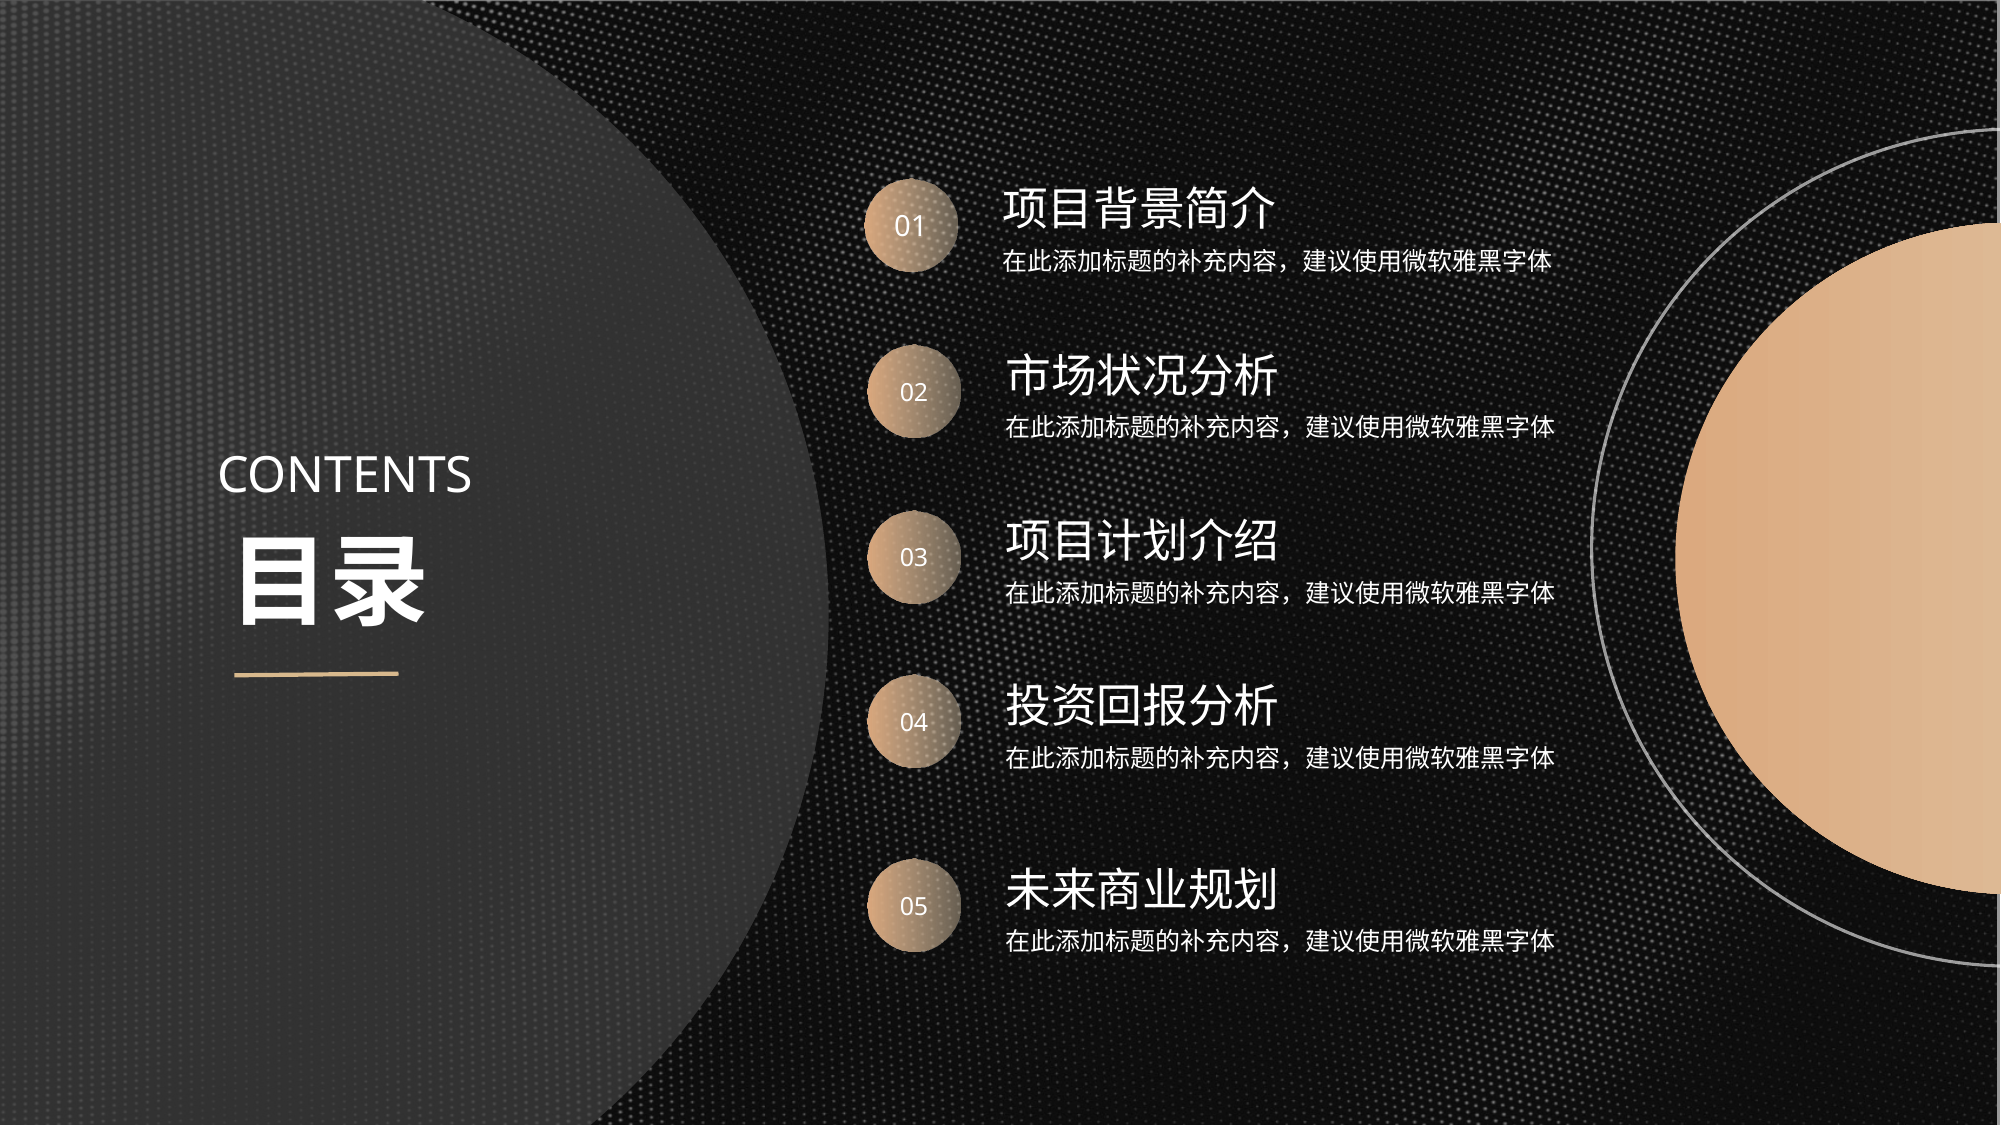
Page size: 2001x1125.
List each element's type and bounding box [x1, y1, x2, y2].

text_box [0, 0, 2000, 1125]
